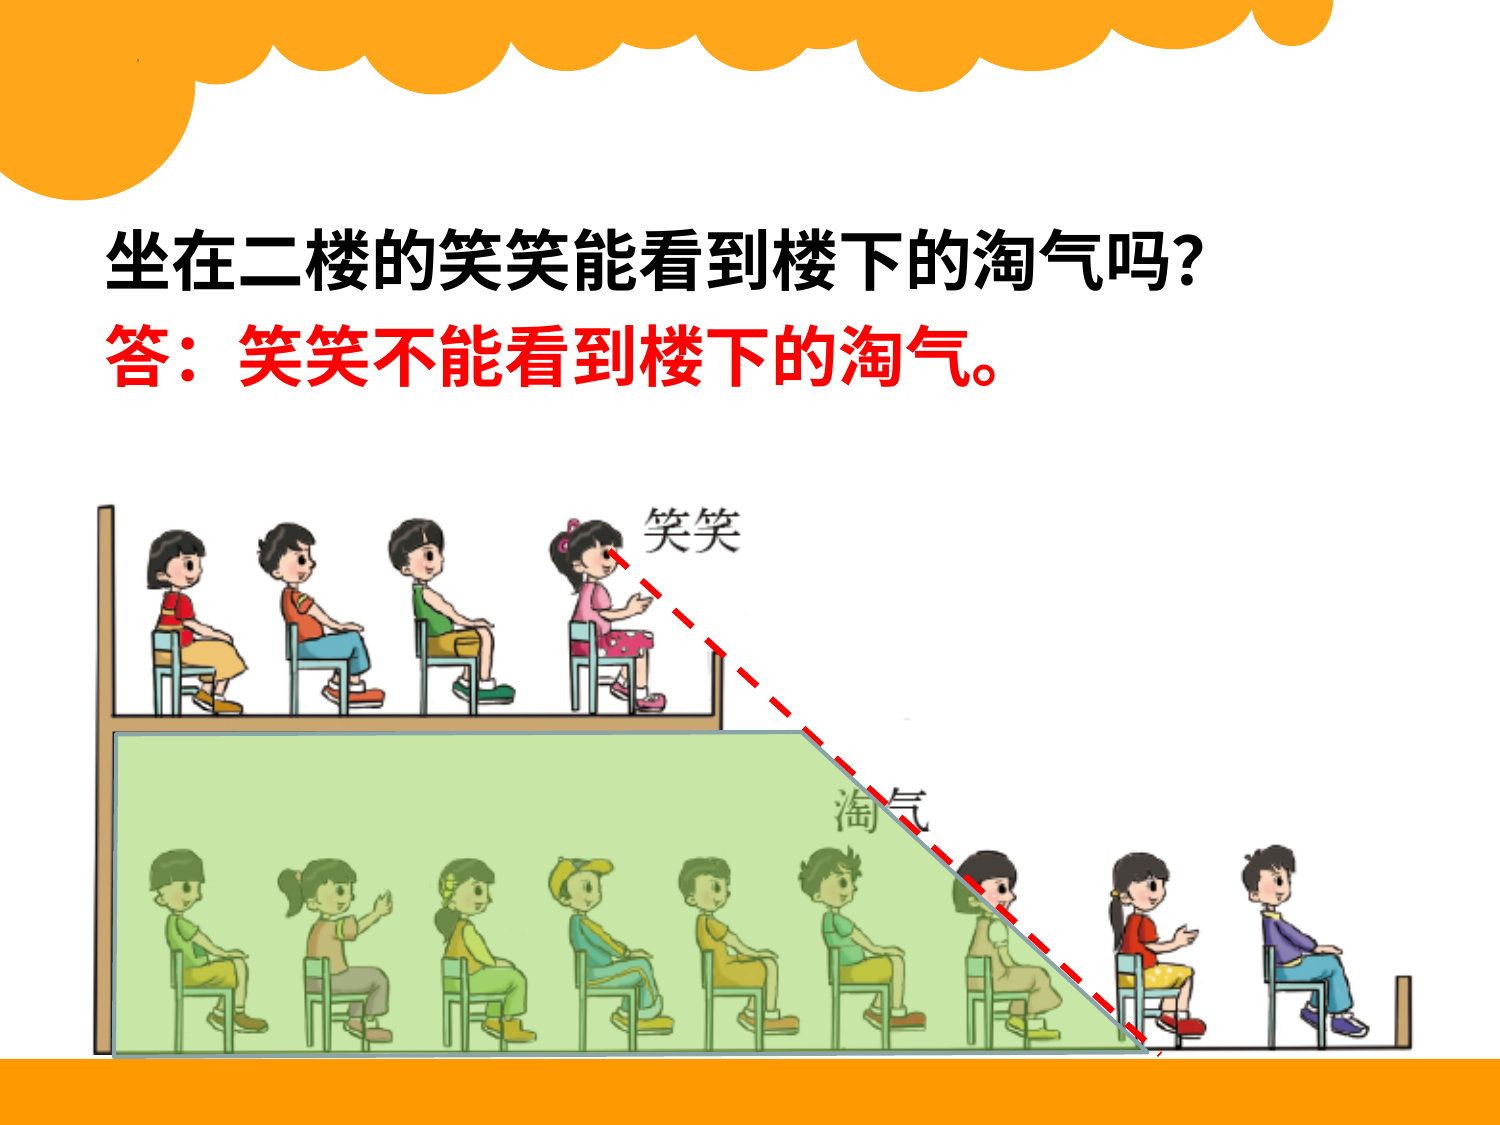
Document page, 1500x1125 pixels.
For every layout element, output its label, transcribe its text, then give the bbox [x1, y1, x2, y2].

text_box 坐在二楼的笑笑能看到楼下的淘气吗？ [89, 211, 1411, 307]
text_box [609, 550, 1161, 1055]
picture [91, 486, 1419, 1055]
text_box 答：笑笑不能看到楼下的淘气。 [89, 306, 1121, 402]
